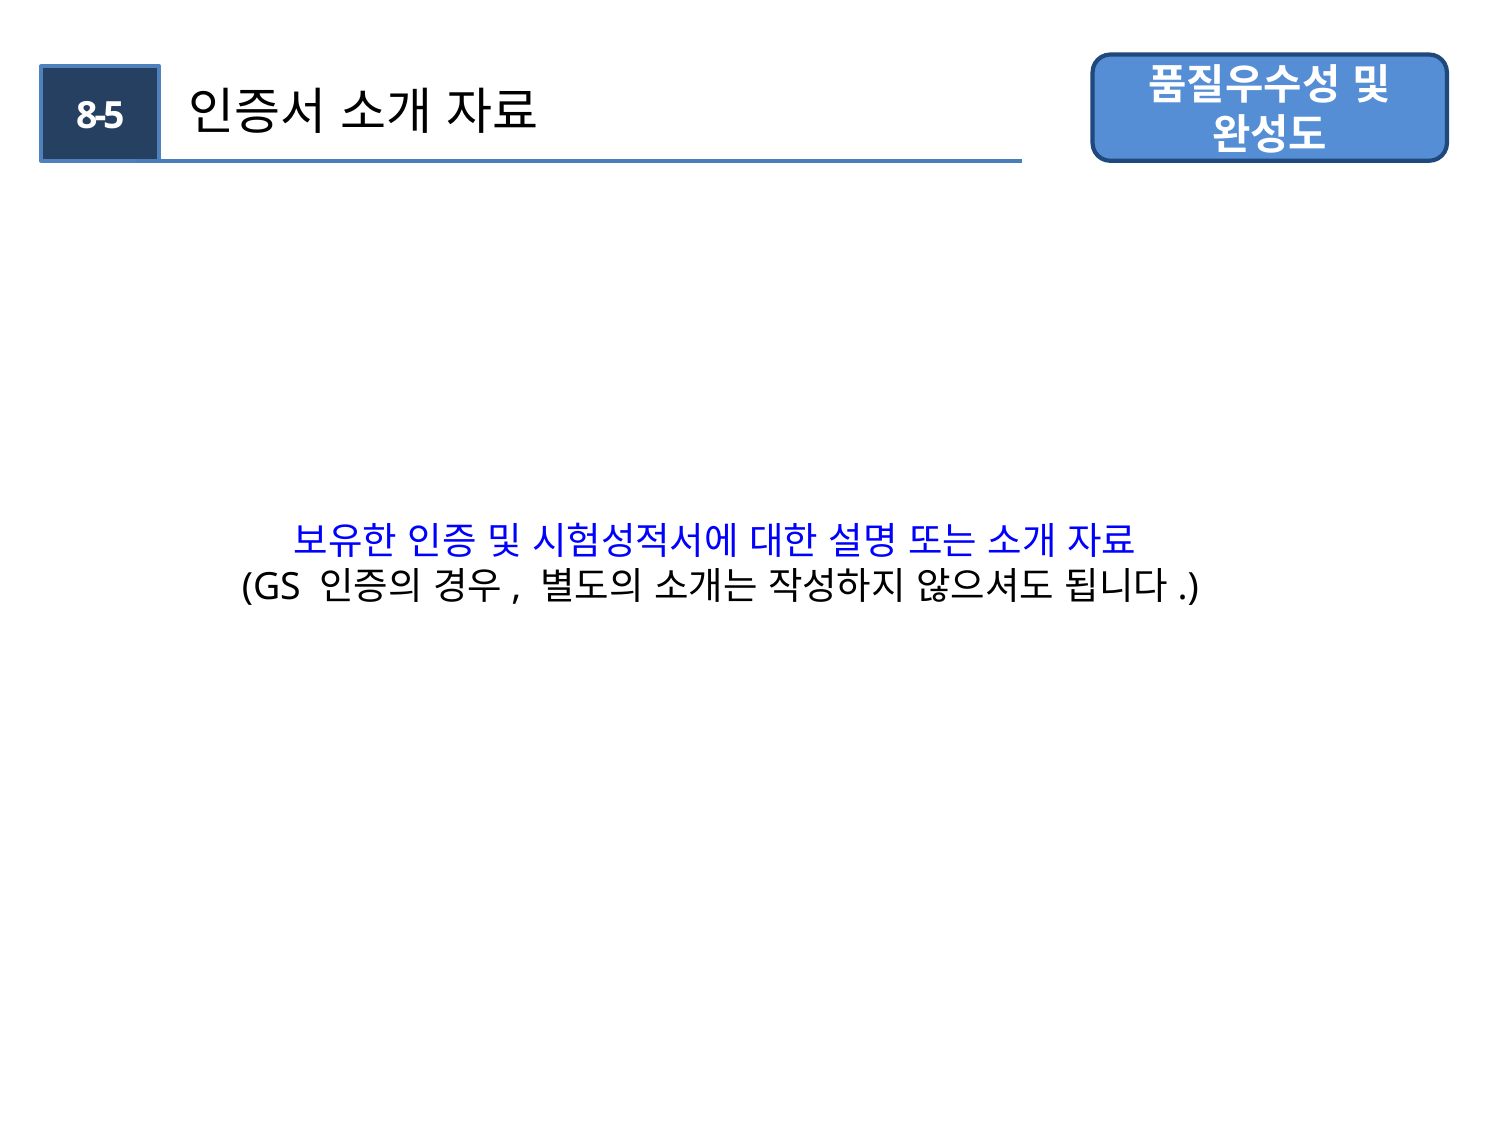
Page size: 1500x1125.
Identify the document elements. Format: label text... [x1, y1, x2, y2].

text_box 품질우수성 및 완성도 [1090, 52, 1450, 163]
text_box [40, 66, 1022, 162]
text_box 보유한 인증 및 시험성적서에 대한 설명 또는 소개 자료 (GS 인증의 경우, 별도의 소개는 작성하지 않으셔도 됩니다.) [64, 509, 1376, 615]
